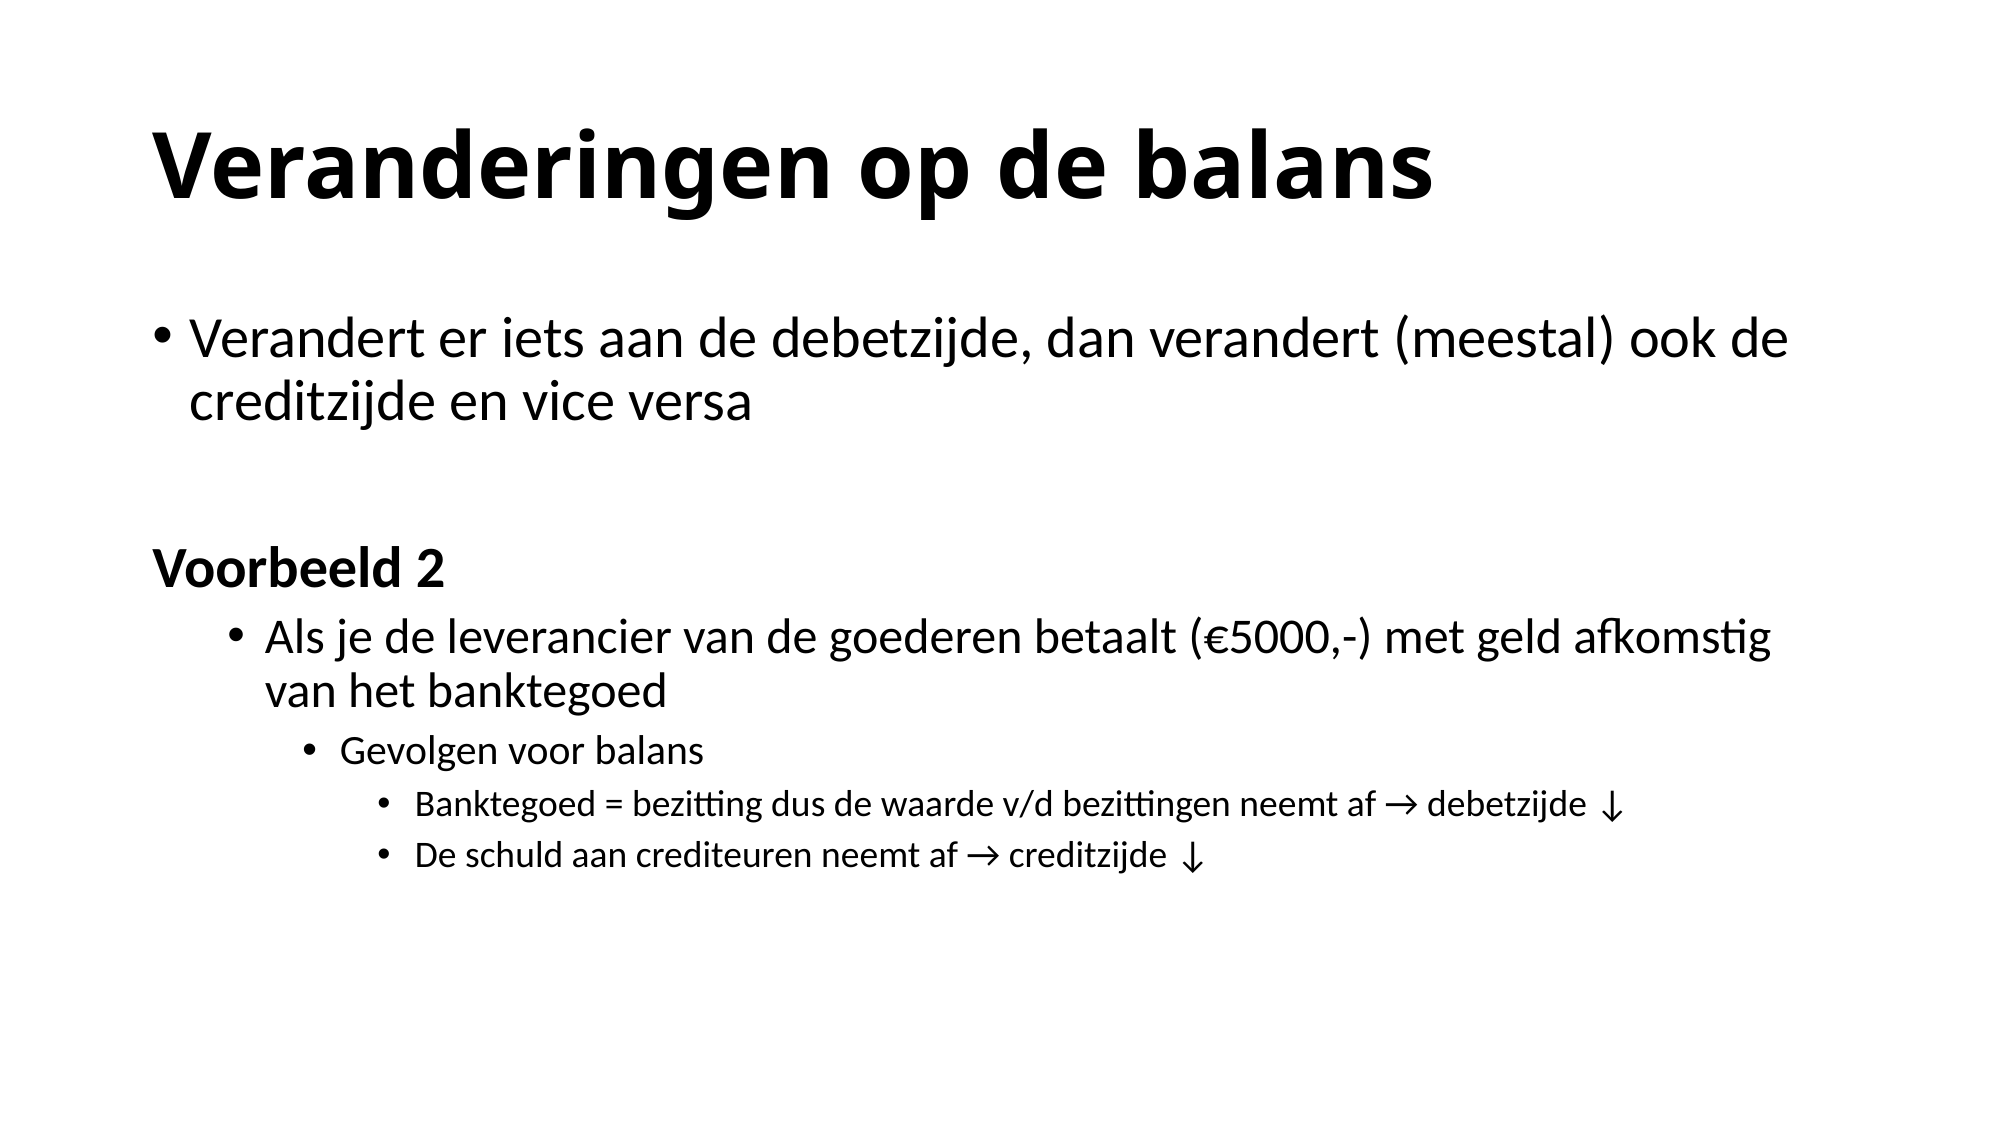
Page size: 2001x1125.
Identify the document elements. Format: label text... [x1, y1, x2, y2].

title Veranderingen op de balans [137, 59, 1863, 278]
list Verandert er iets aan de debetzijde, dan verandert (meestal) ook de creditzijde en vice versa Voorbeeld 2 Als je de leverancier van de goederen betaalt (€5000,-) met geld afkomstig van het banktegoed Gevolgen voor balans Banktegoed = bezitting dus de waarde v/d bezittingen neemt af → debetzijde ↓ De schuld aan crediteuren neemt af → creditzijde ↓ [137, 299, 1863, 1014]
